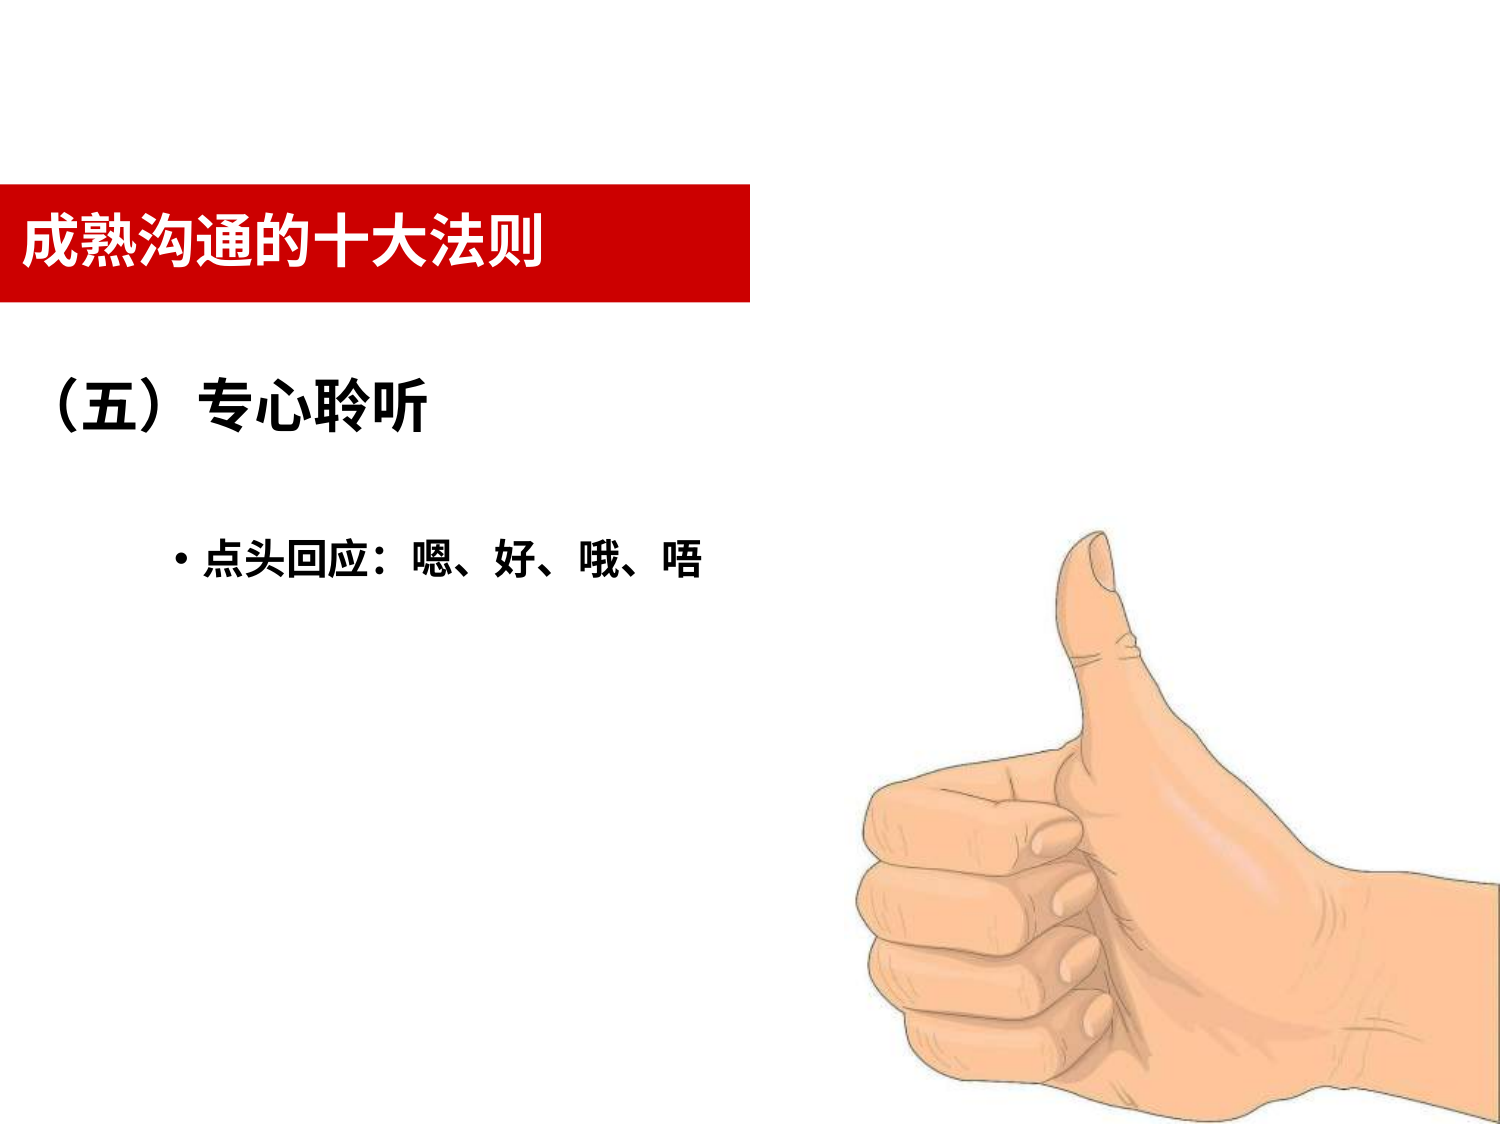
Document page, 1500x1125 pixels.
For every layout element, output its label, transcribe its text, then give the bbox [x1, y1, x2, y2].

picture [844, 515, 1500, 1124]
text_box [0, 184, 750, 303]
text_box 点头回应：嗯、好、哦、唔 [159, 515, 809, 591]
text_box 成熟沟通的十大法则 [6, 196, 561, 282]
text_box （五）专心聆听 [7, 347, 445, 447]
